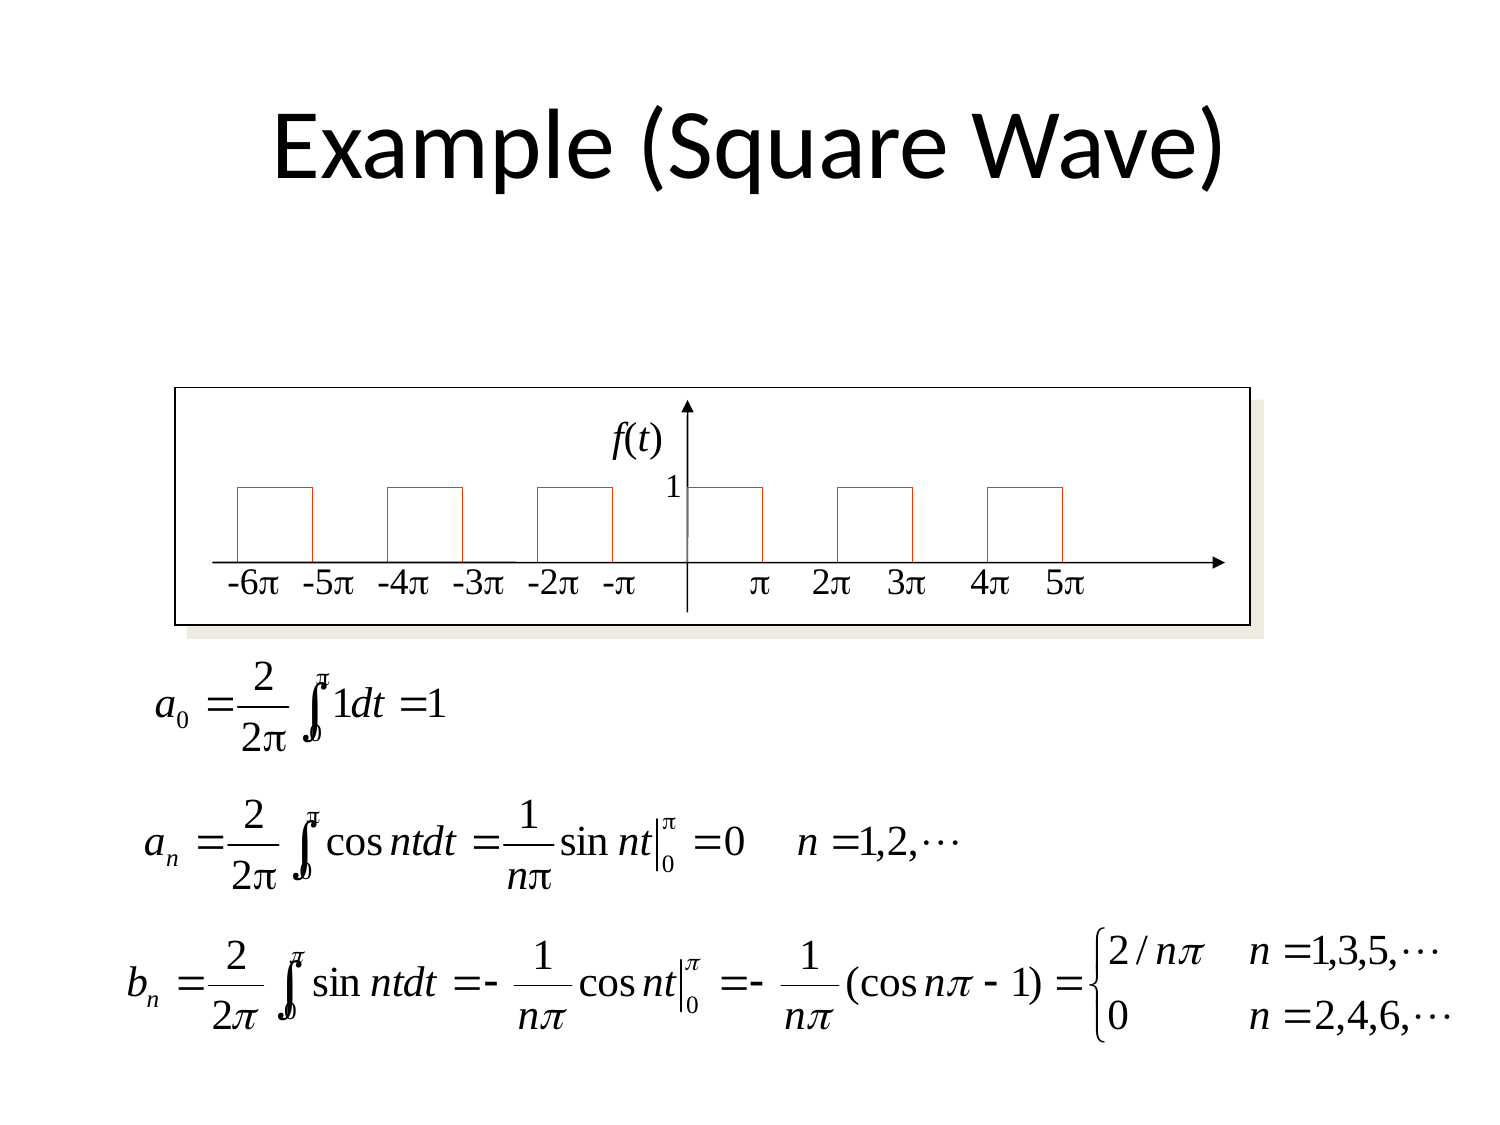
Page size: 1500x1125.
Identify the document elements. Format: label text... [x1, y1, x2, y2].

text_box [174, 387, 1251, 626]
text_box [147, 649, 452, 762]
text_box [137, 787, 968, 899]
title Example (Square Wave) [75, 45, 1425, 233]
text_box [121, 920, 1472, 1051]
